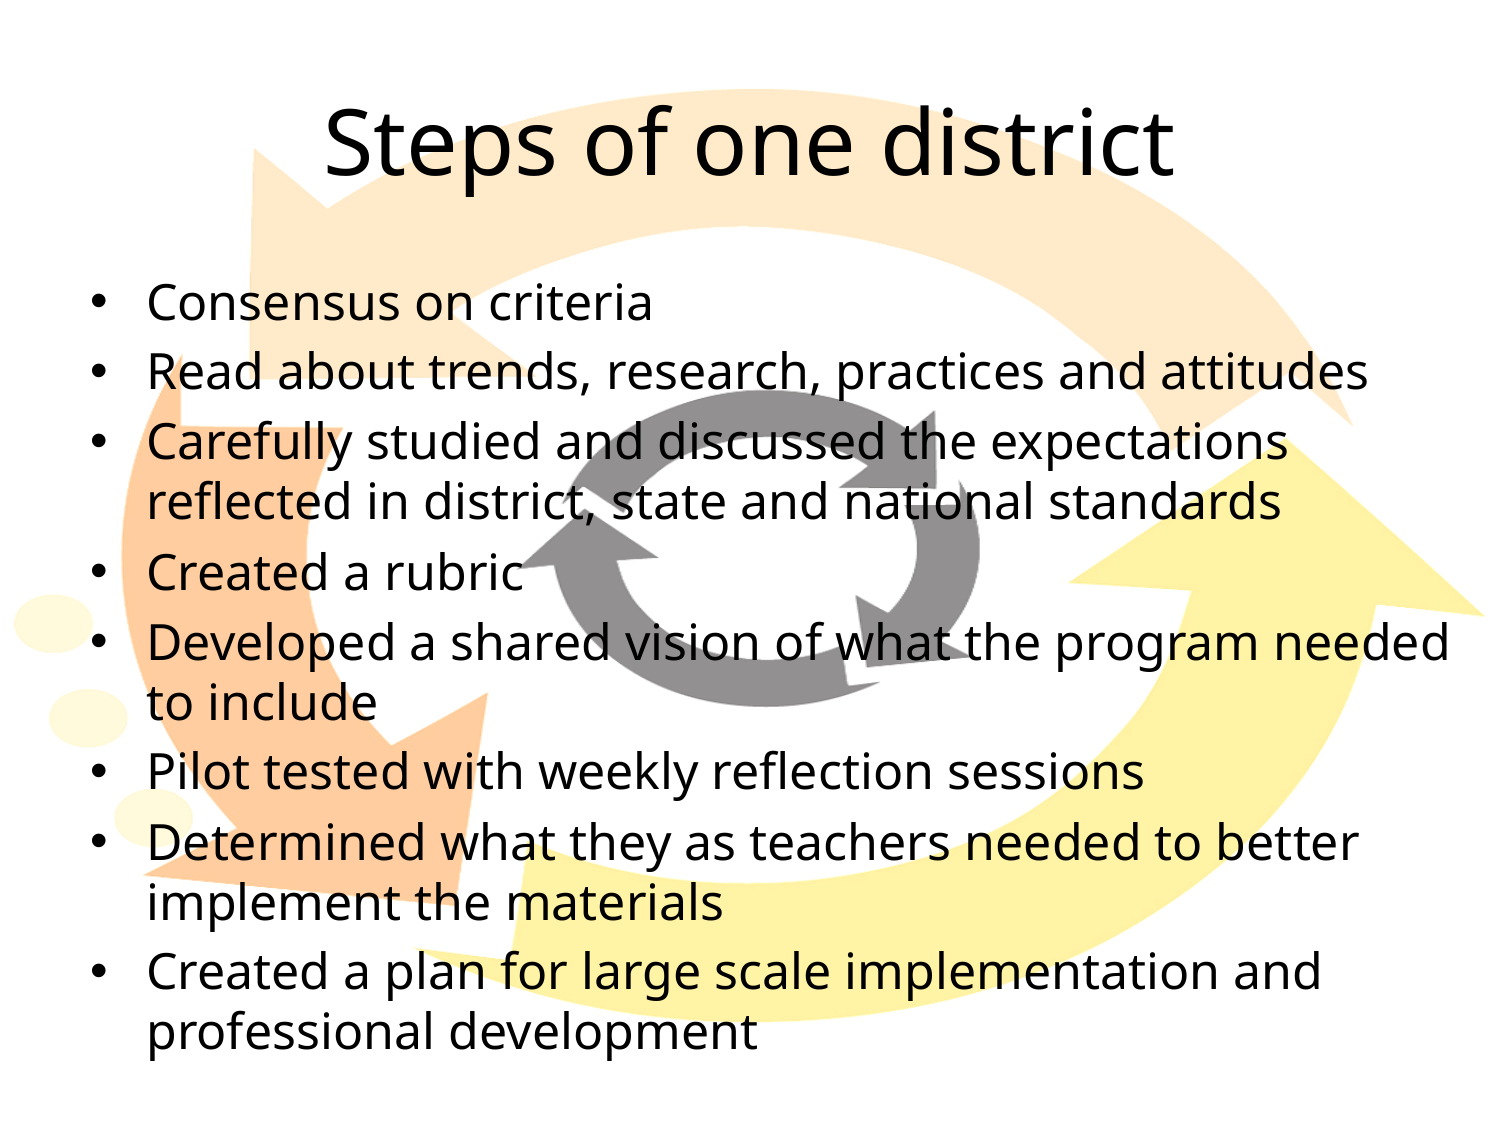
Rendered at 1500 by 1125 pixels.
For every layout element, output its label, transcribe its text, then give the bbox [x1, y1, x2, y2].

title Steps of one district [74, 44, 1426, 233]
list Consensus on criteria Read about trends, research, practices and attitudes Carefully studied and discussed the expectations reflected in district, state and national standards Created a rubric Developed a shared vision of what the program needed to include Pilot tested with weekly reflection sessions Determined what they as teachers needed to better implement the materials Created a plan for large scale implementation and professional development [74, 262, 1500, 1006]
